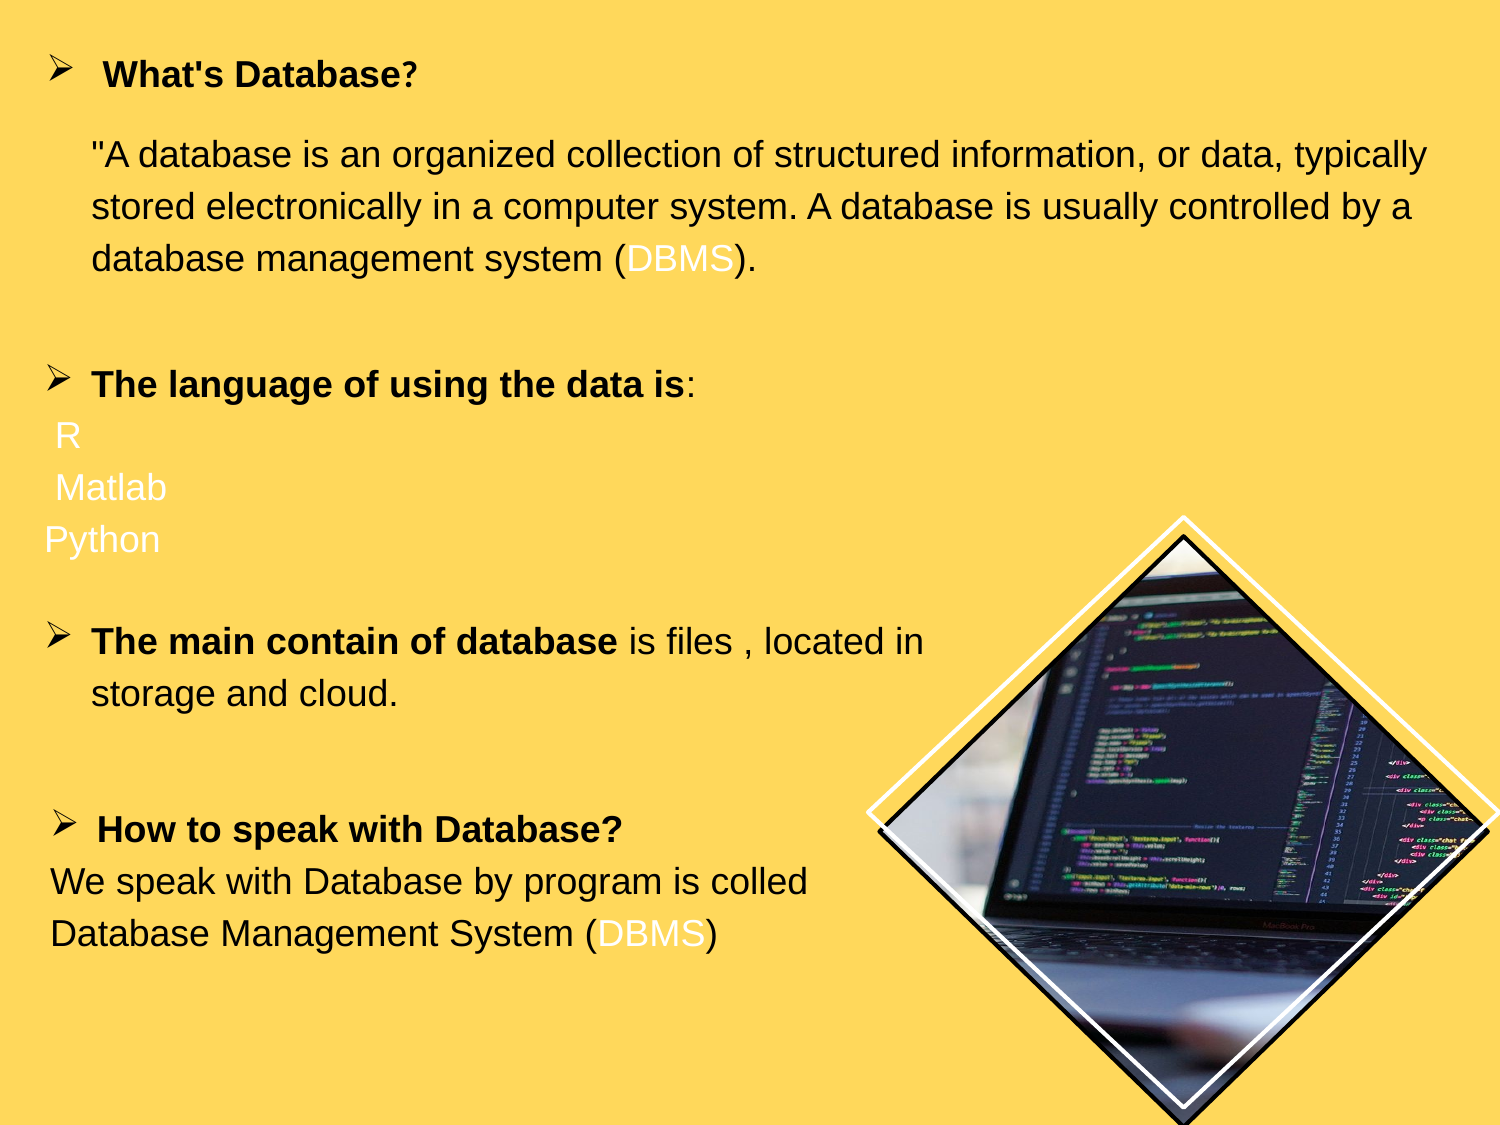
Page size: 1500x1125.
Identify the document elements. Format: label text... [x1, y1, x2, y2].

text_box "A database is an organized collection of structured information, or data, typically stored electronically in a computer system. A database is usually controlled by a database management system (DBMS). [76, 81, 1456, 287]
text_box What's Database? [31, 42, 434, 103]
text_box How to speak with Database? We speak with Database by program is colled Database Management System (DBMS) [35, 756, 862, 962]
text_box The language of using the data is: R Matlab Python [29, 345, 913, 568]
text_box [867, 516, 1500, 1125]
text_box The main contain of database is files , located in storage and cloud. [29, 603, 862, 722]
